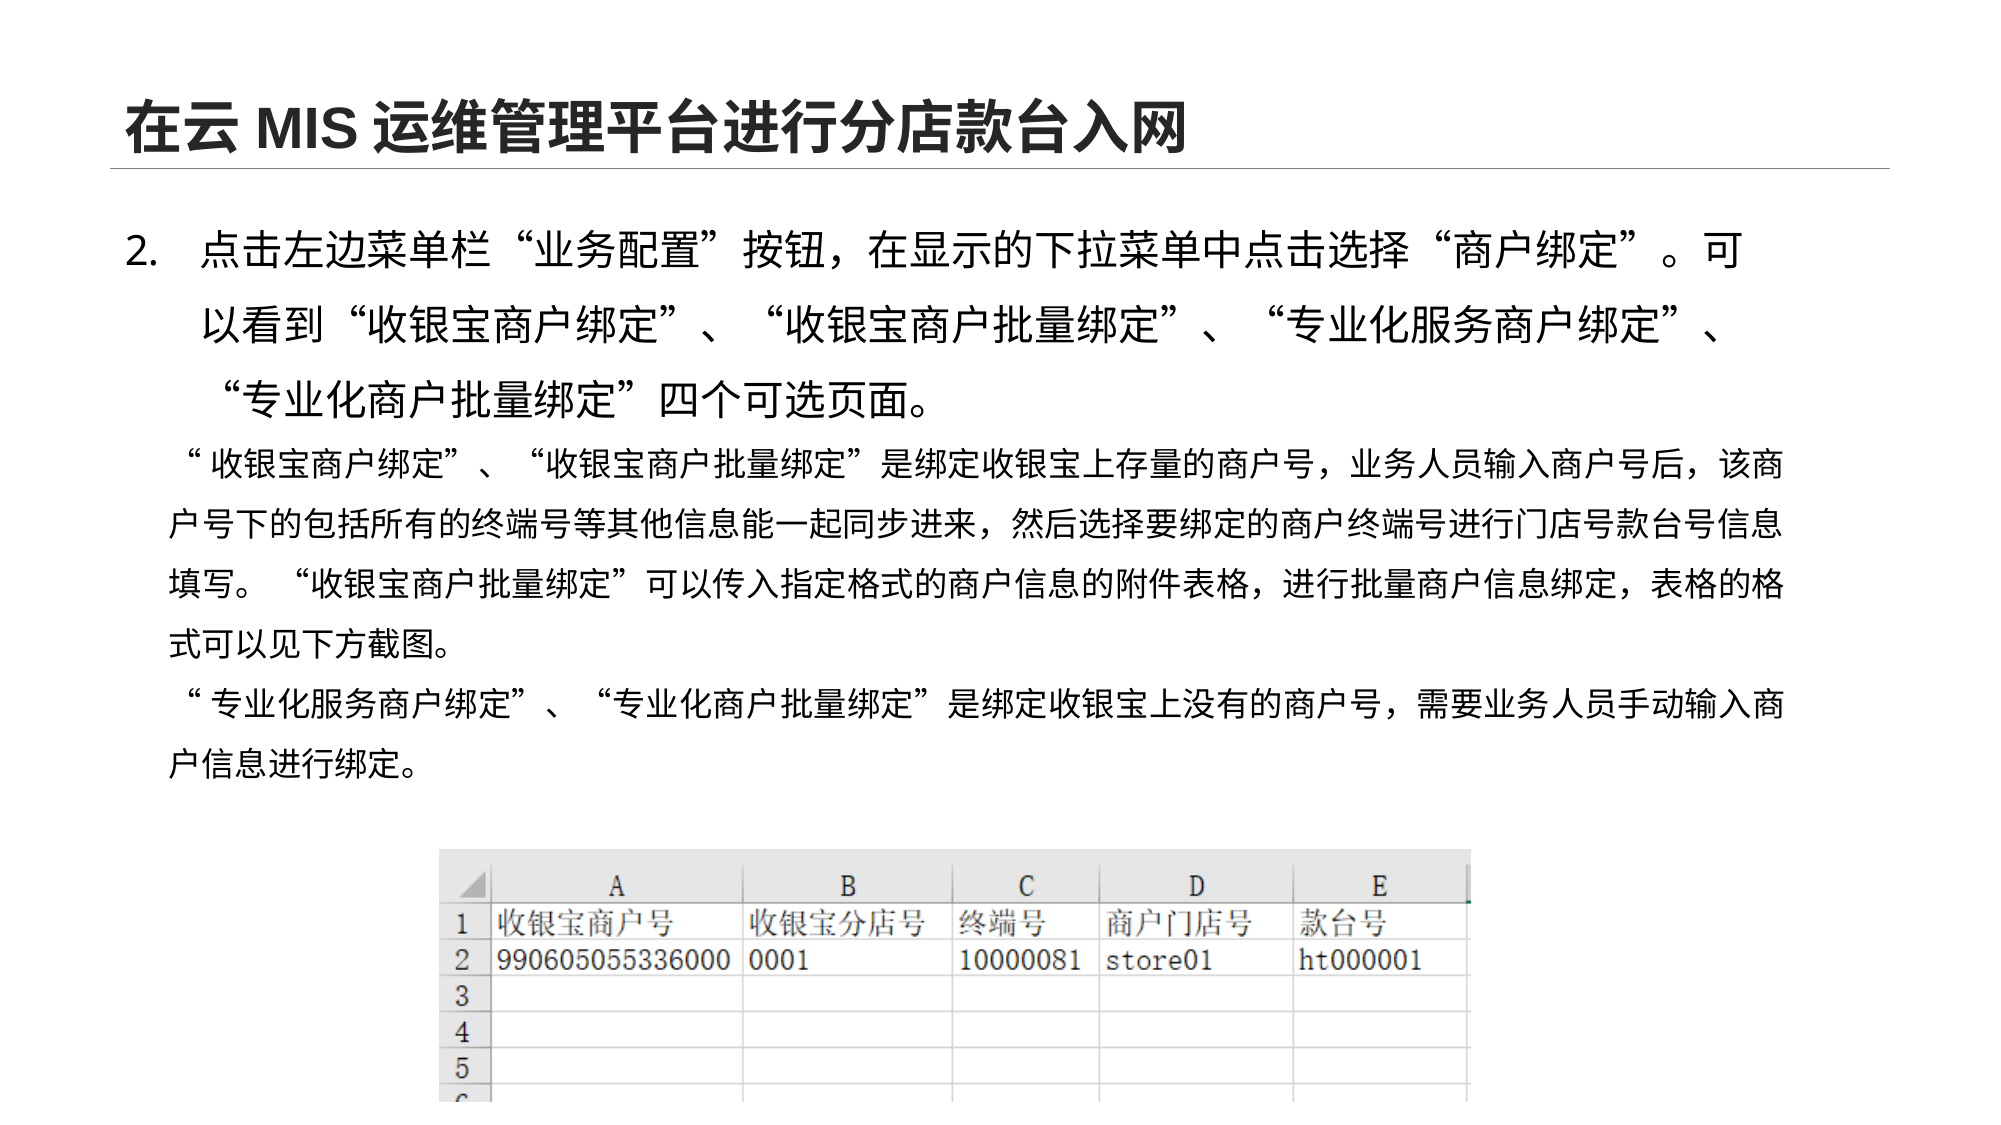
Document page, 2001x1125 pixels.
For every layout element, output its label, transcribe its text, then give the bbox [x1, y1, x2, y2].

picture [439, 849, 1471, 1102]
text_box 在云MIS运维管理平台进行分店款台入网 [109, 0, 1890, 169]
text_box 点击左边菜单栏“业务配置”按钮，在显示的下拉菜单中点击选择“商户绑定”。可以看到“收银宝商户绑定”、“收银宝商户批量绑定”、“专业化服务商户绑定”、“专业化商户批量绑定”四个可选页面。 “收银宝商户绑定”、“收银宝商户批量绑定”是绑定收银宝上存量的商户号，业务人员输入商户号后，该商户号下的包括所有的终端号等其他信息能一起同步进来，然后选择要绑定的商户终端号进行门店号款台号信息填写。 “收银宝商户批量绑定”可以传入指定格式的商户信息的附件表格，进行批量商户信息绑定，表格的格式可以见下方截图。 “专业化服务商户绑定”、“专业化商户批量绑定”是绑定收银宝上没有的商户号，需要业务人员手动输入商户信息进行绑定。 [110, 191, 1800, 791]
